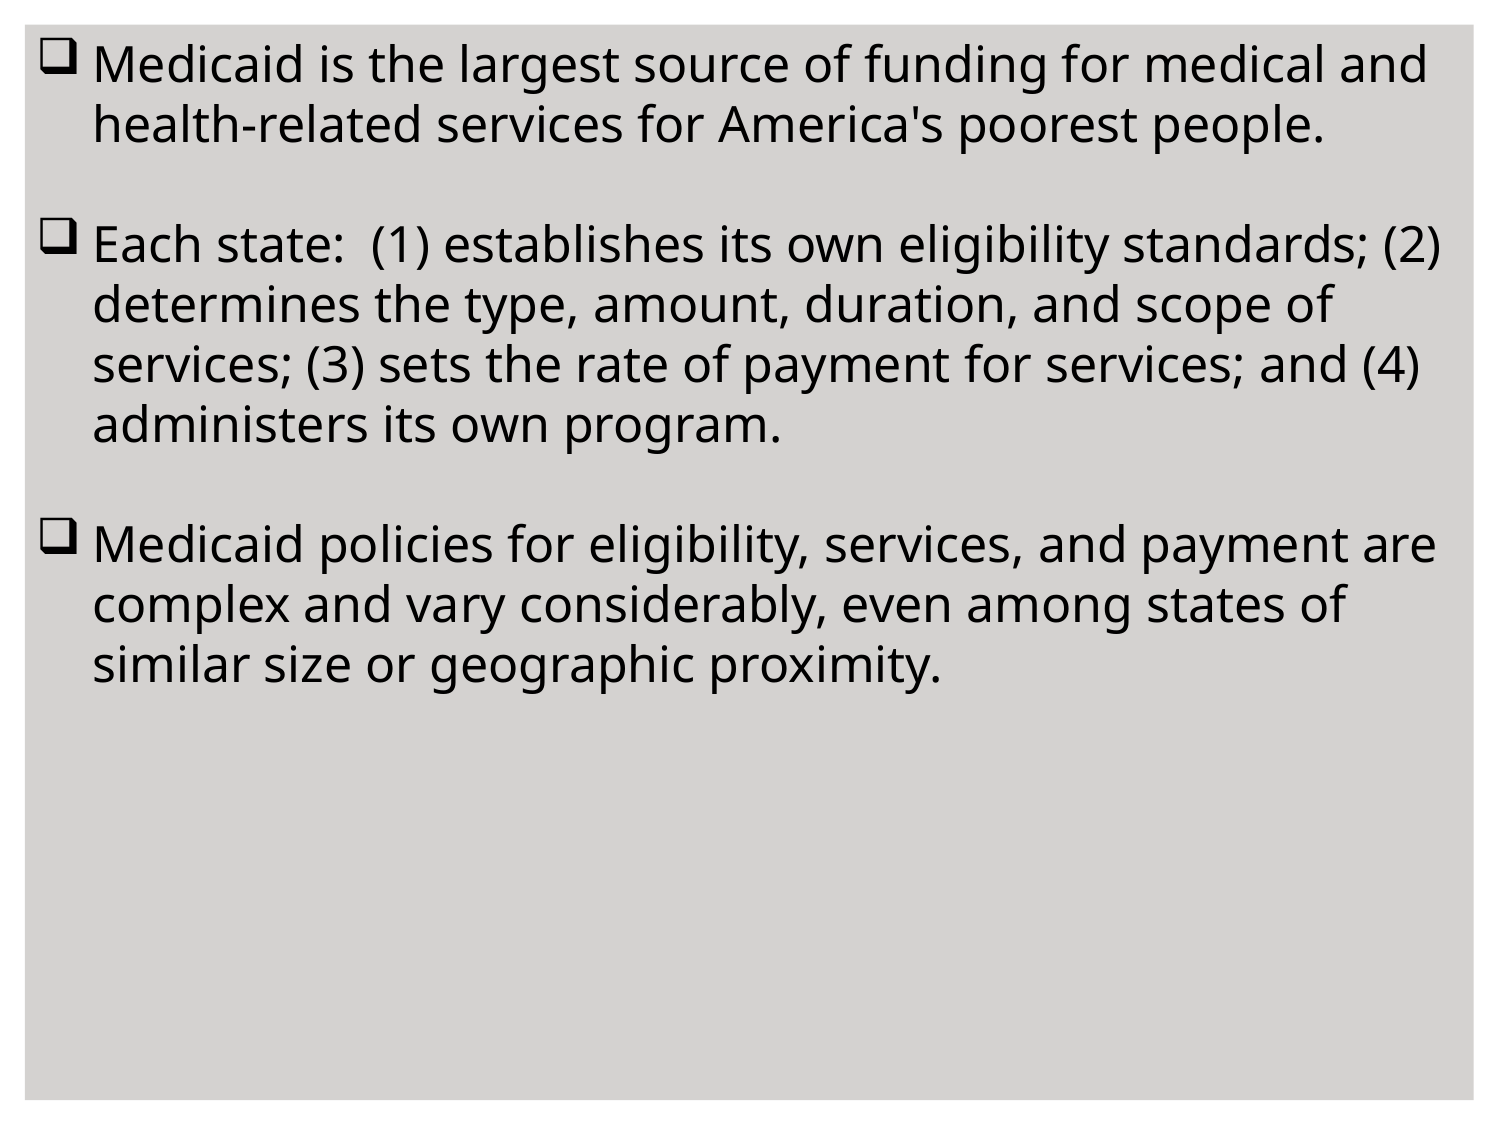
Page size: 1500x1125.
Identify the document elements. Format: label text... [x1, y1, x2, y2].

text_box Medicaid is the largest source of funding for medical and health-related services for America's poorest people. Each state: (1) establishes its own eligibility standards; (2) determines the type, amount, duration, and scope of services; (3) sets the rate of payment for services; and (4) administers its own program. Medicaid policies for eligibility, services, and payment are complex and vary considerably, even among states of similar size or geographic proximity. [21, 24, 1472, 760]
